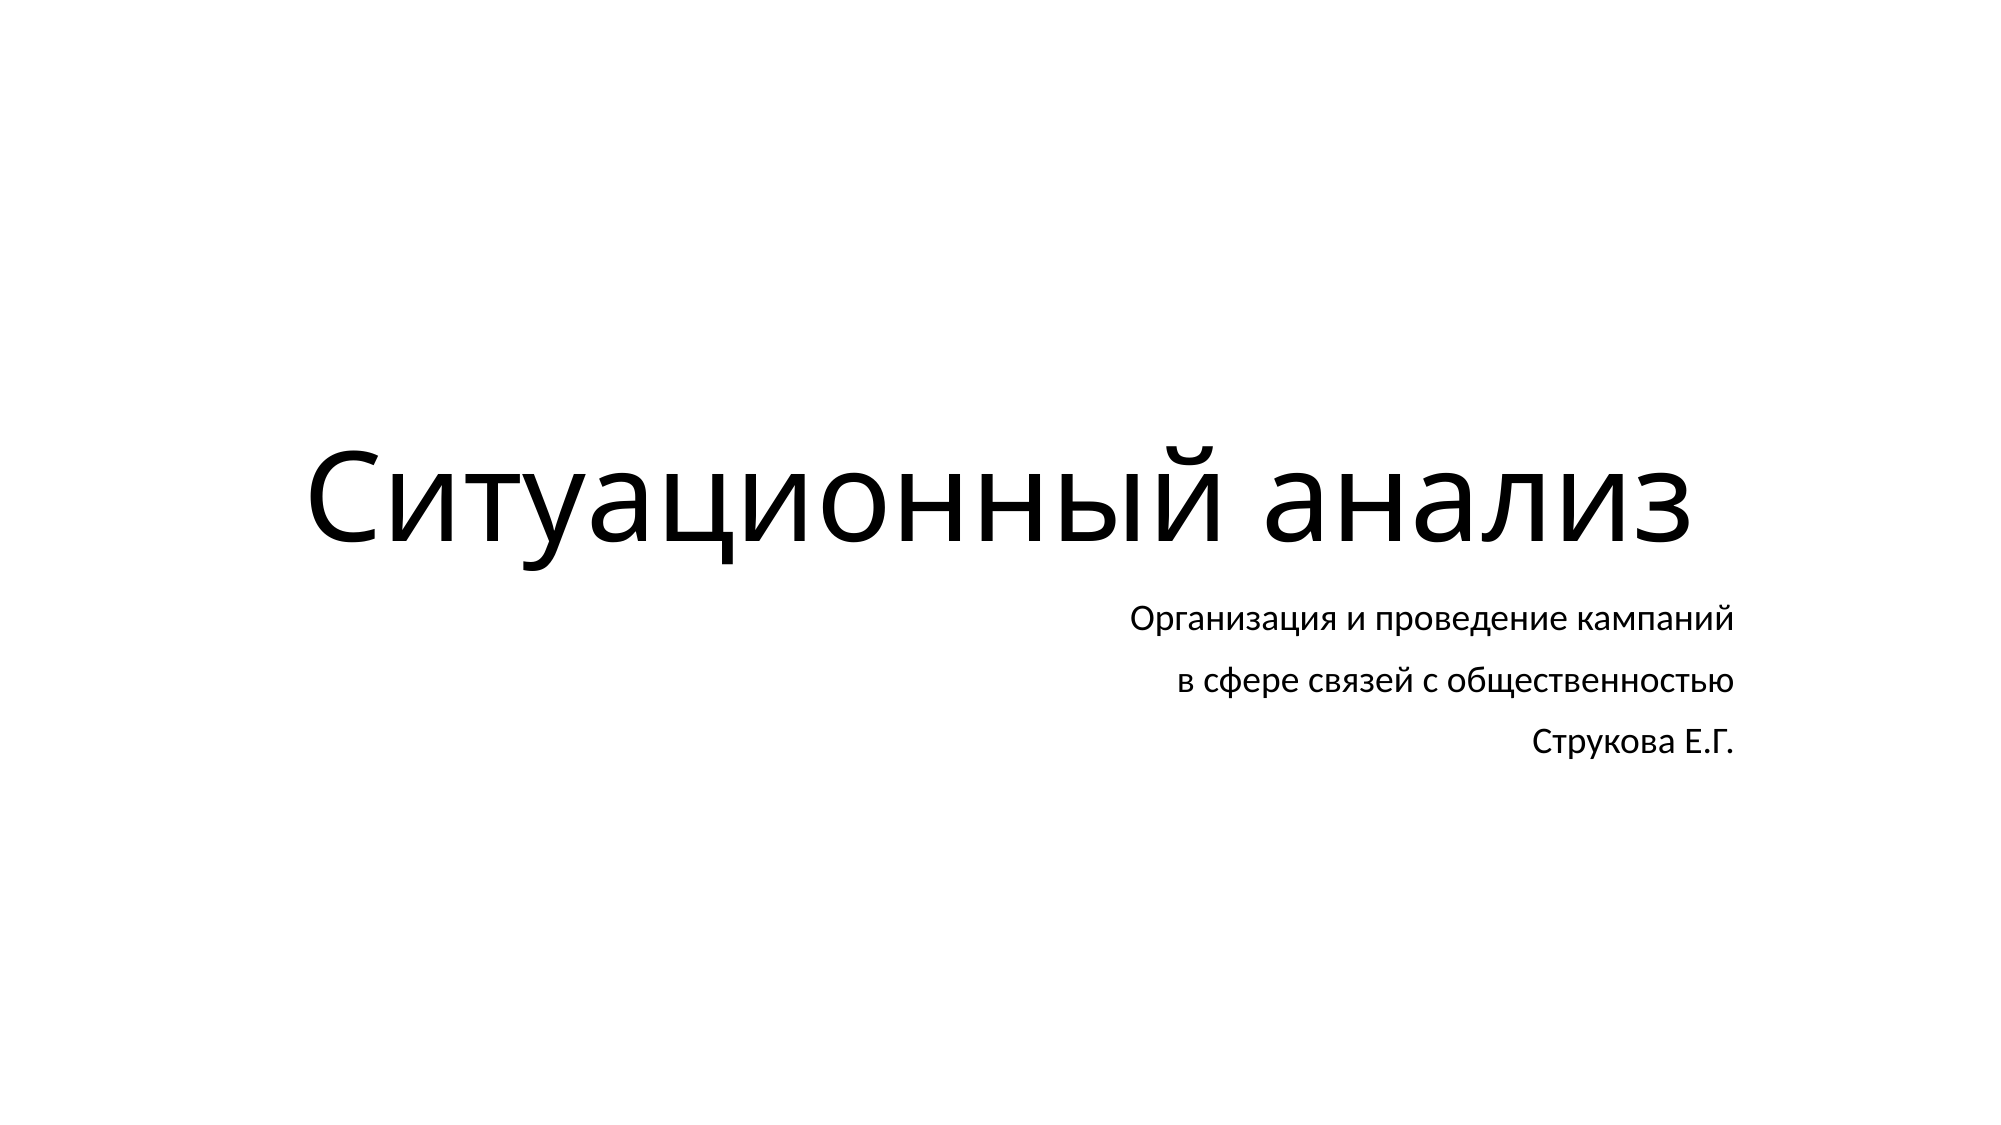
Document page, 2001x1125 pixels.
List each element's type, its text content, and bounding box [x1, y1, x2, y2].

title Ситуационный анализ [249, 184, 1750, 576]
subtitle Организация и проведение кампаний в сфере связей с общественностью Струкова Е.Г. [249, 590, 1750, 863]
